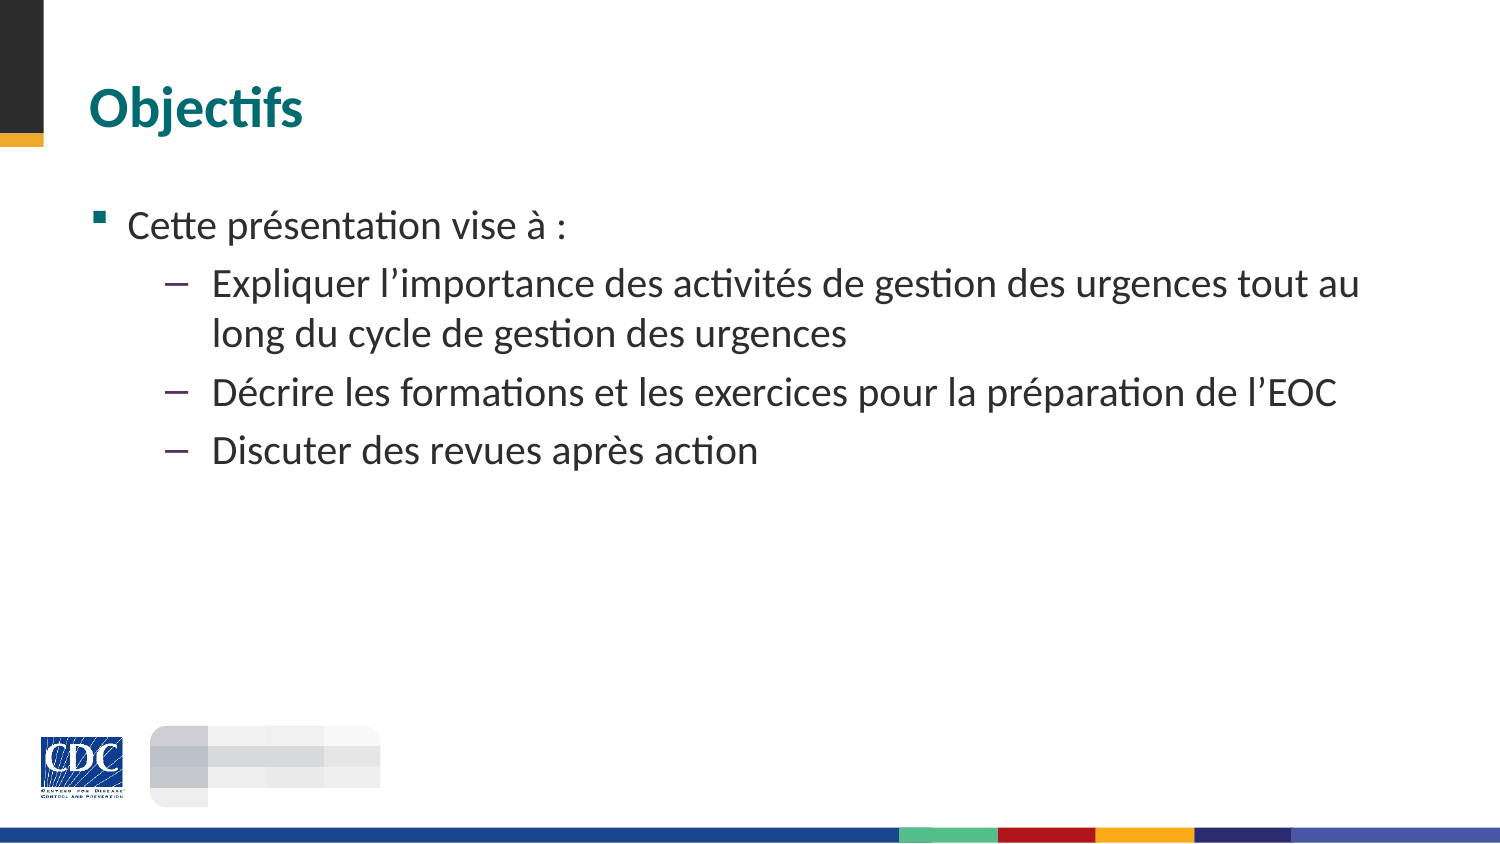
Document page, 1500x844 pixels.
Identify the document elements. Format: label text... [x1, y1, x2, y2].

title Objectifs [75, 33, 1425, 147]
list Cette présentation vise à : Expliquer l’importance des activités de gestion des urgences tout au long du cycle de gestion des urgences Décrire les formations et les exercices pour la préparation de l’EOC Discuter des revues après action [75, 190, 1414, 739]
picture [41, 737, 125, 798]
